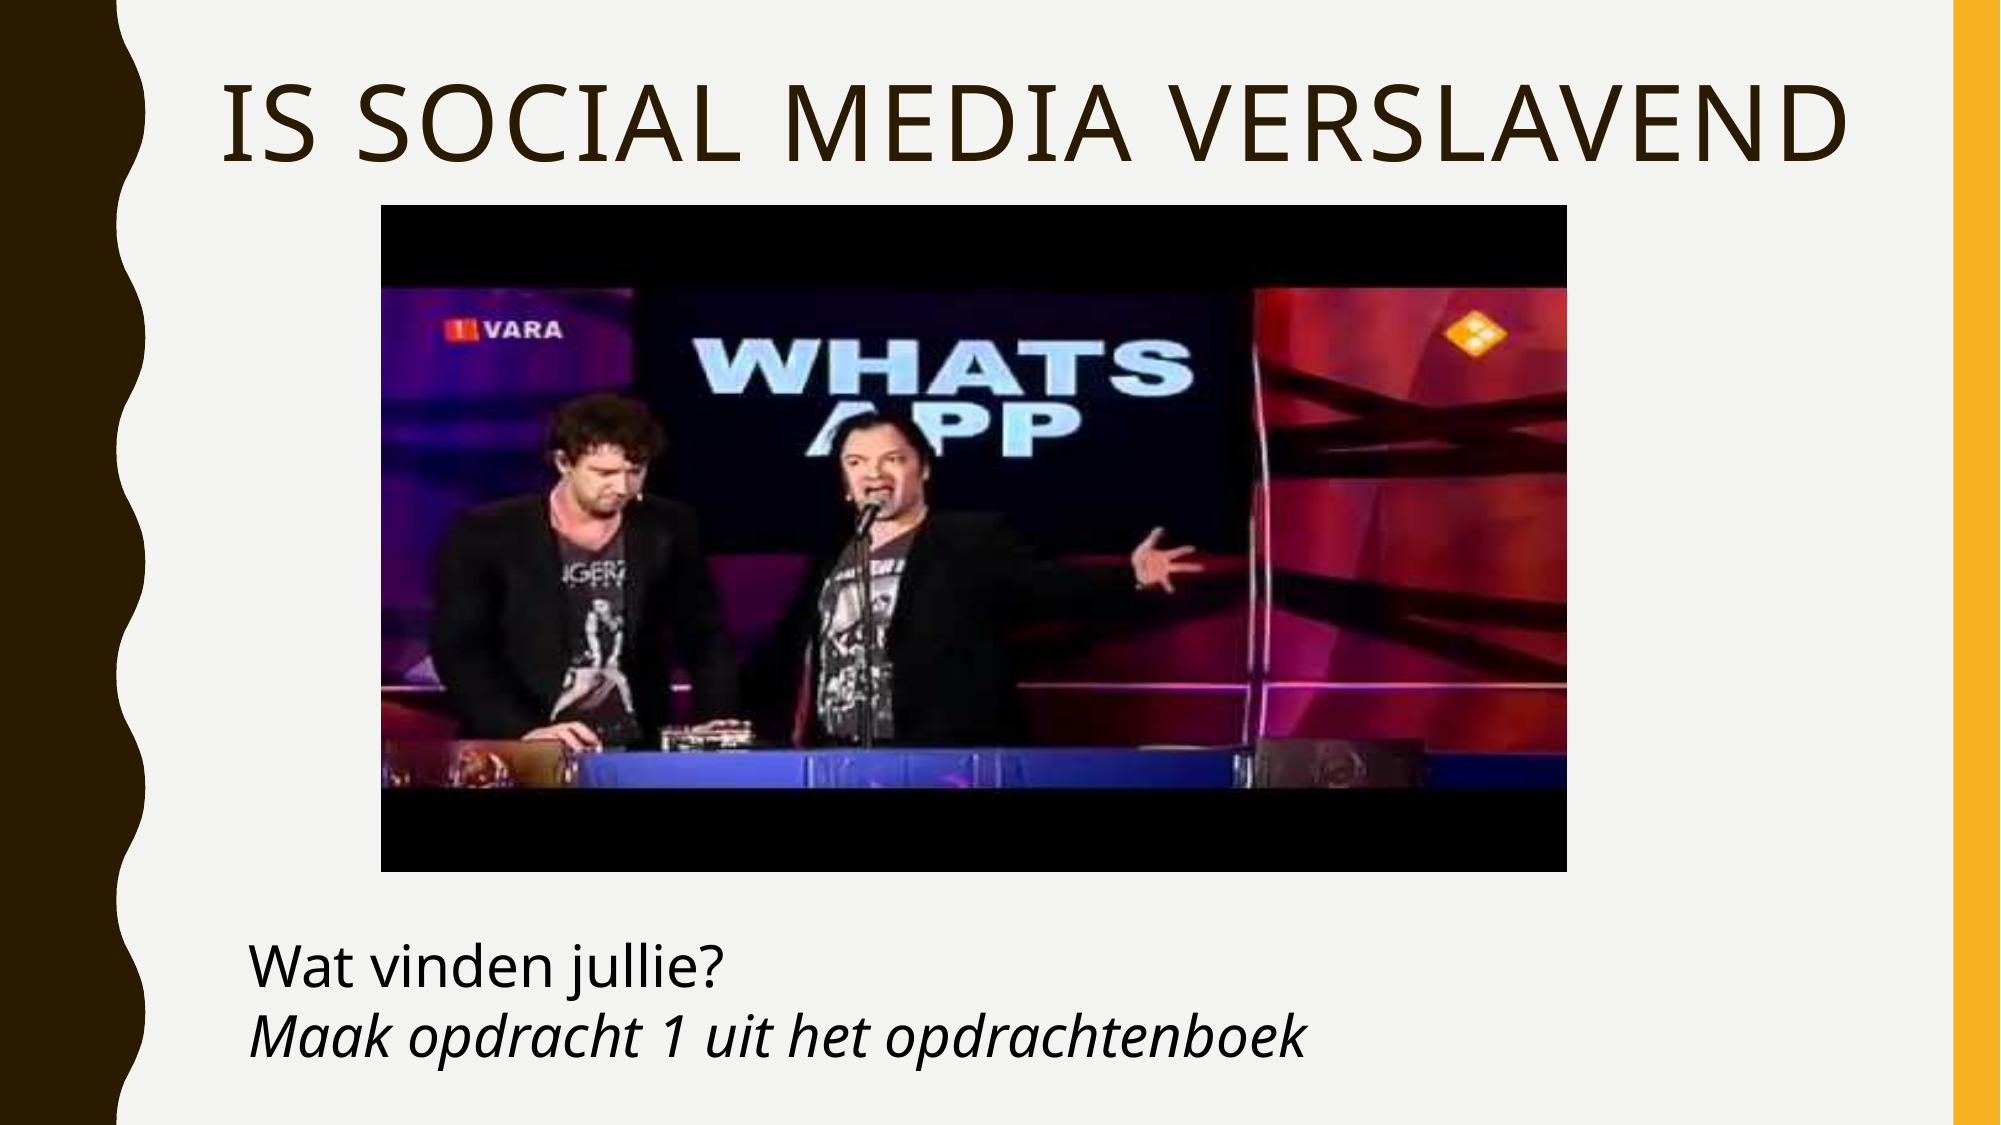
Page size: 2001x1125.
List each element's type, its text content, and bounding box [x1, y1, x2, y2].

title Is Social media verslavend [205, 62, 1875, 308]
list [380, 204, 1568, 873]
text_box Wat vinden jullie? Maak opdracht 1 uit het opdrachtenboek [233, 921, 1568, 1077]
